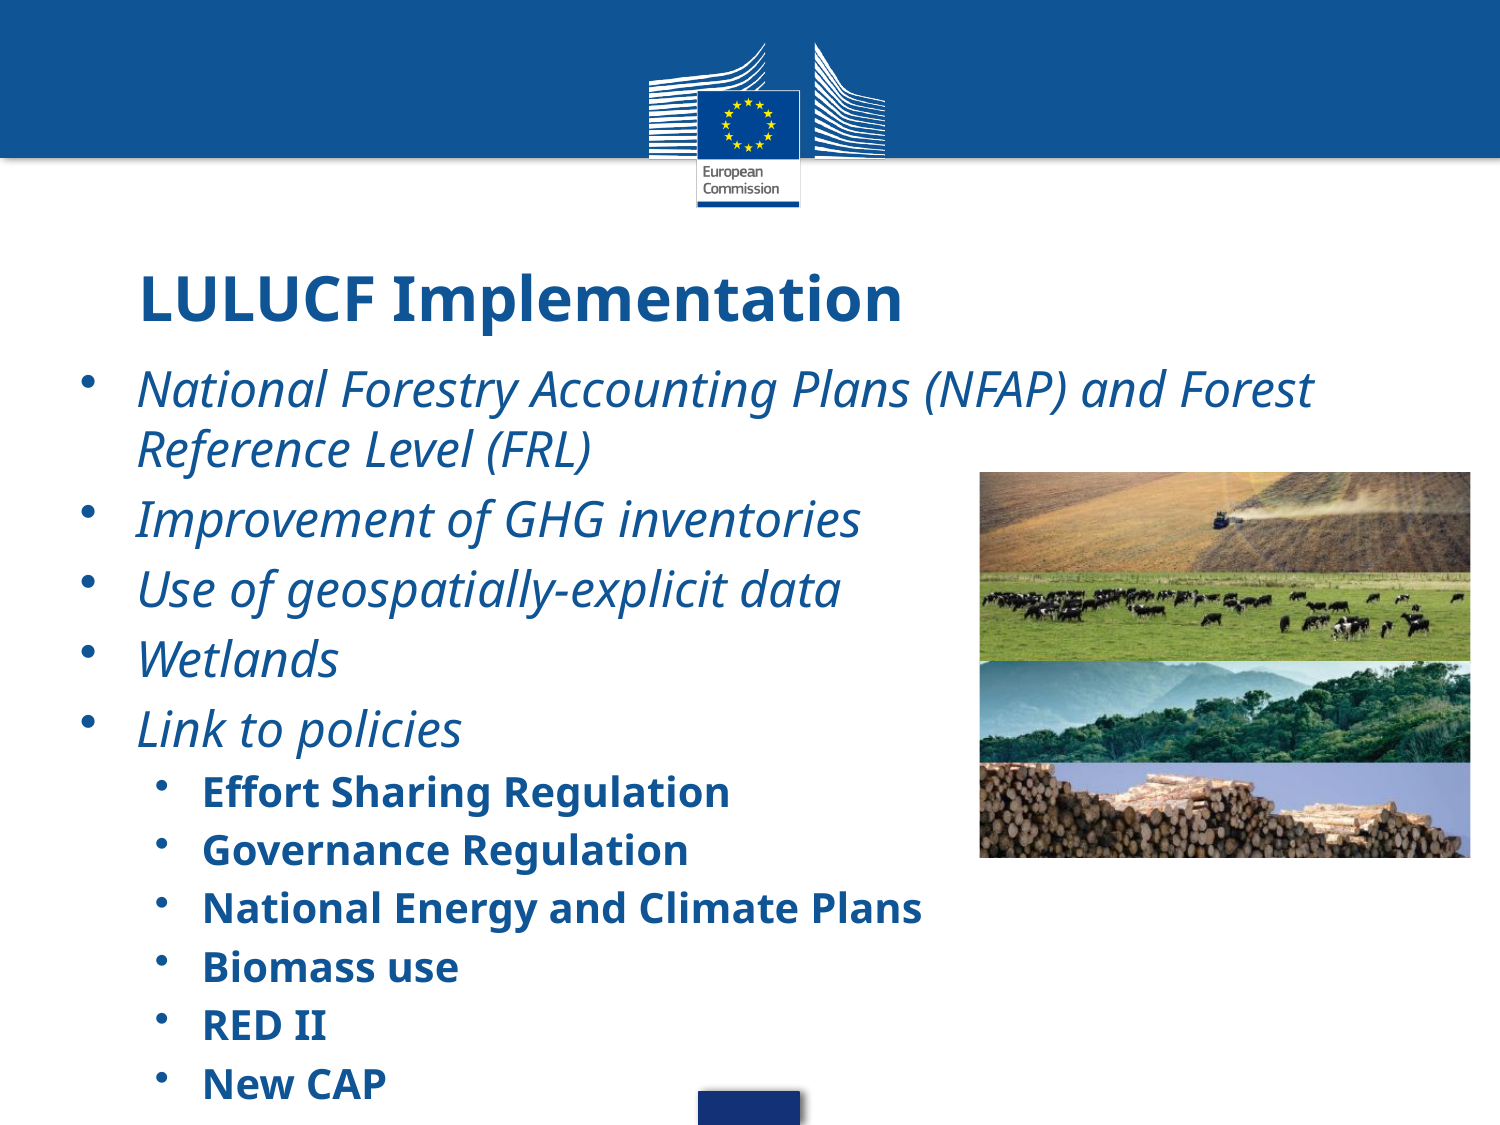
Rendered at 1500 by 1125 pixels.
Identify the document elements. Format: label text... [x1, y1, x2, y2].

list National Forestry Accounting Plans (NFAP) and Forest Reference Level (FRL) Improvement of GHG inventories Use of geospatially-explicit data Wetlands Link to policies Effort Sharing Regulation Governance Regulation National Energy and Climate Plans Biomass use RED II New CAP [64, 349, 1415, 929]
picture [649, 42, 885, 208]
title LULUCF Implementation [64, 219, 1415, 349]
picture [979, 471, 1472, 859]
